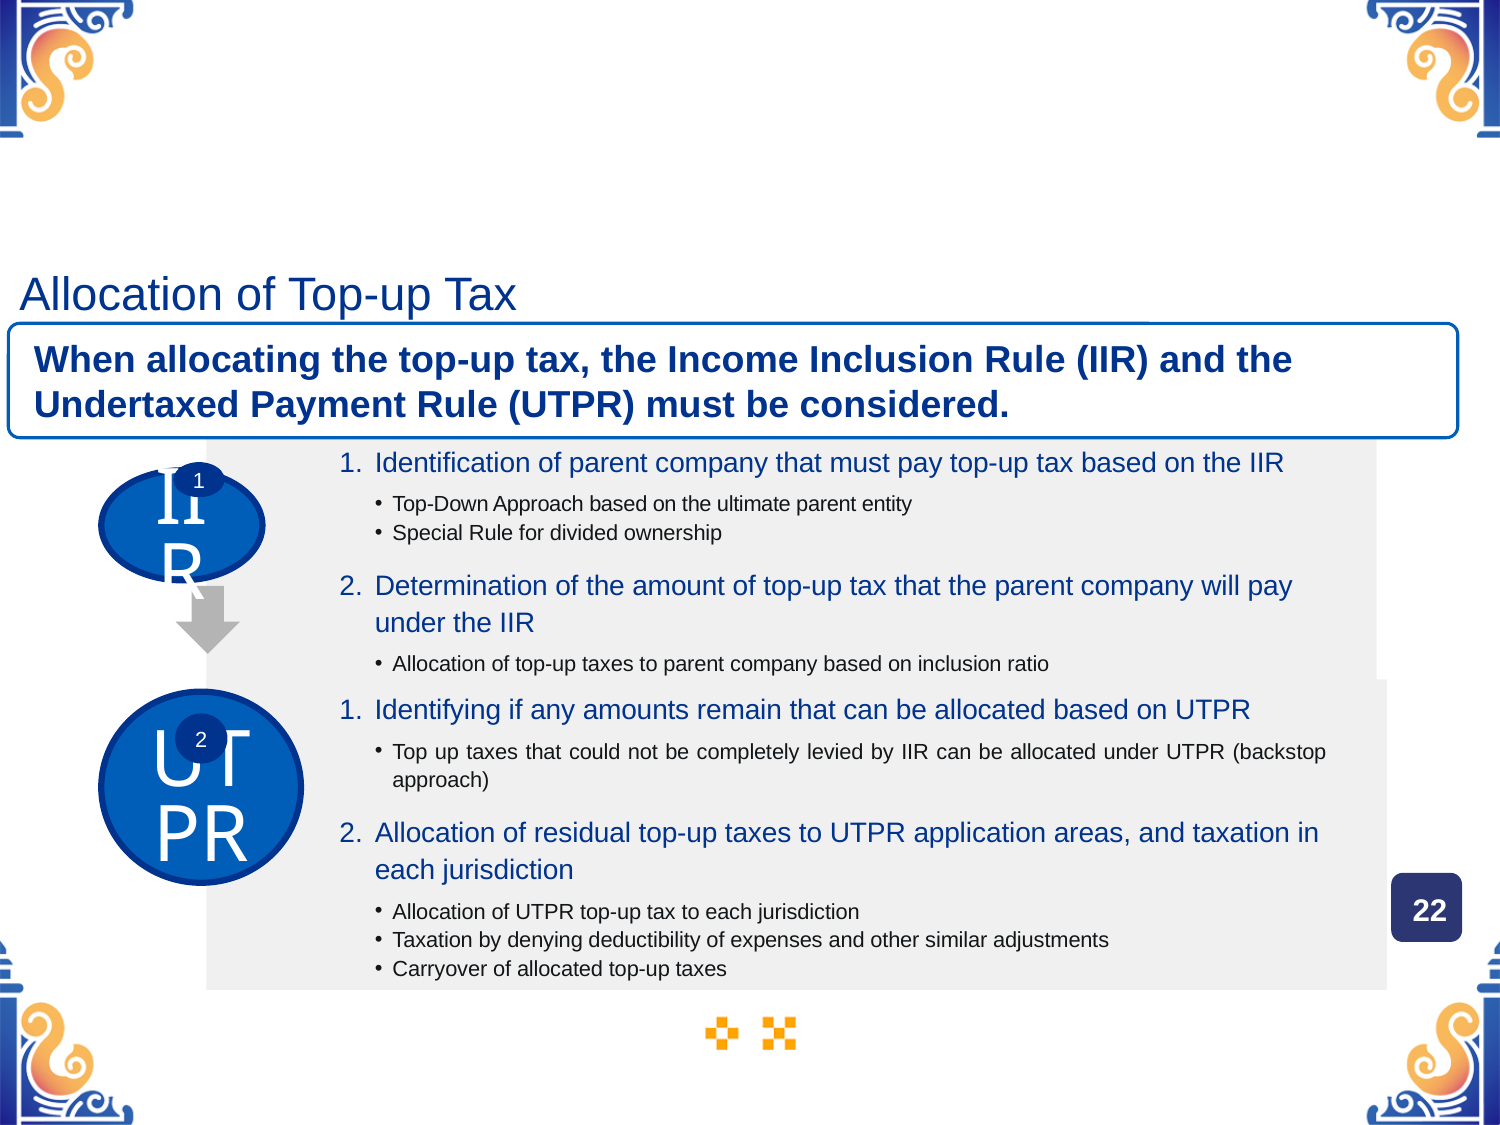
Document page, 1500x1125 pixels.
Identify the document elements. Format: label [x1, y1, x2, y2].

text_box [101, 462, 263, 581]
picture [0, 0, 1500, 1125]
text_box [101, 691, 301, 883]
